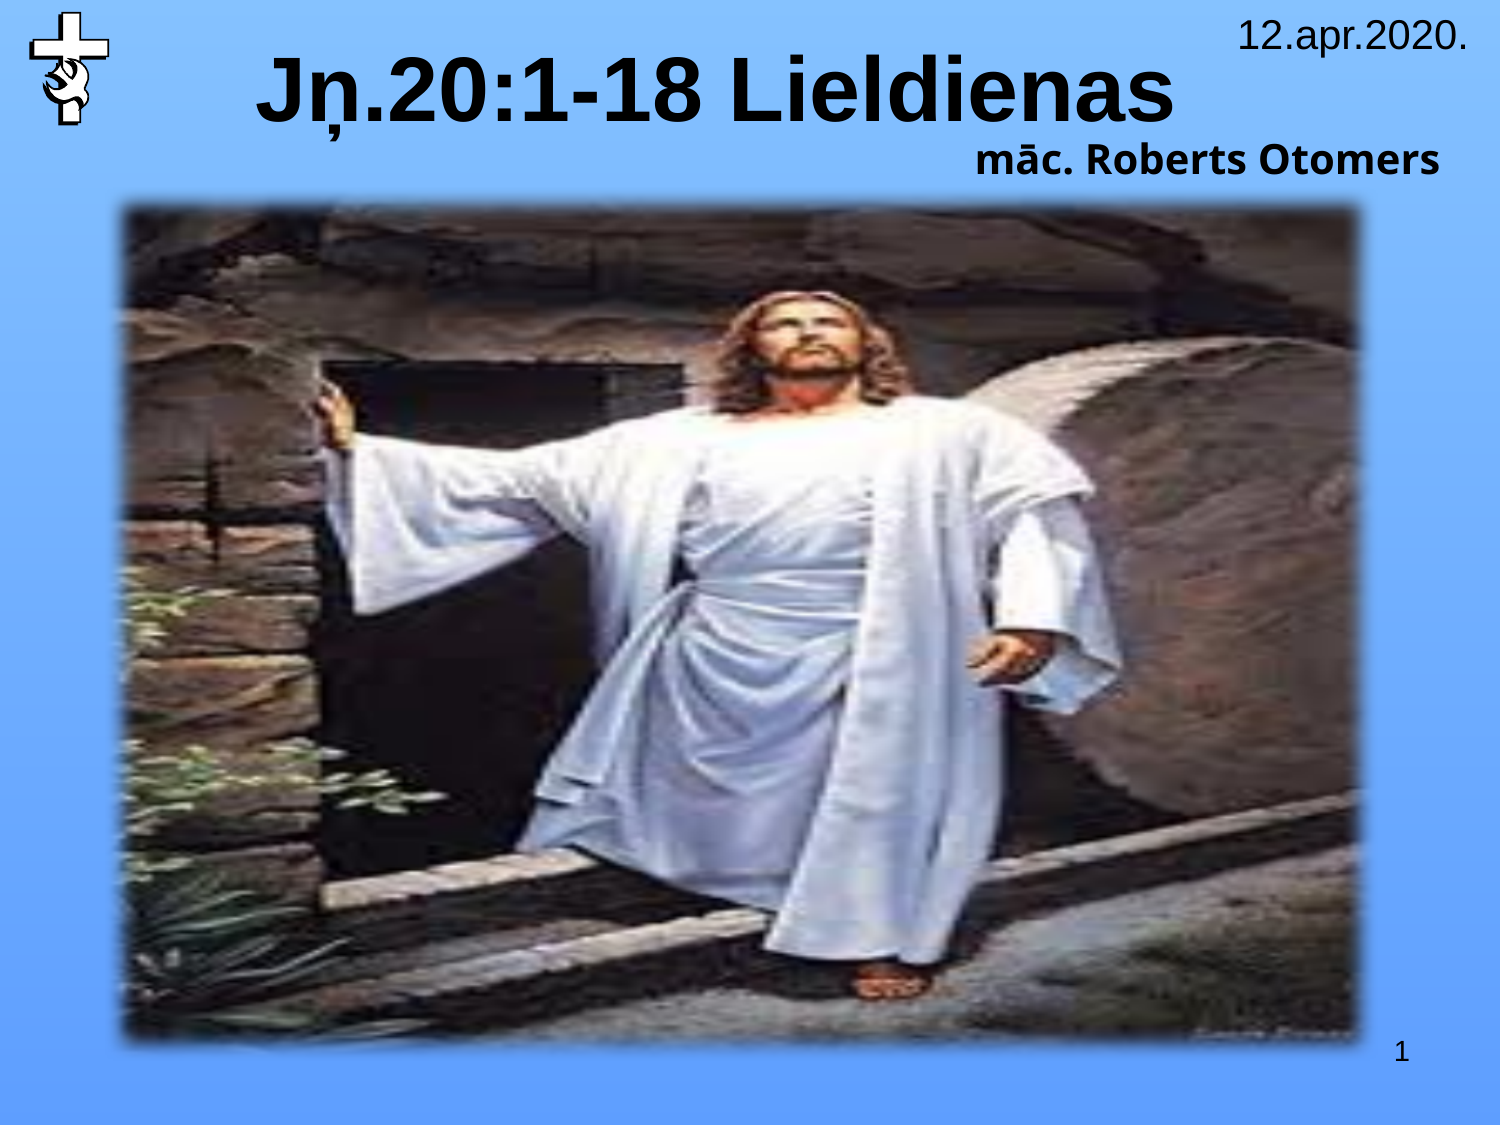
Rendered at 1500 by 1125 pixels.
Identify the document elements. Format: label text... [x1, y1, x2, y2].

picture [29, 11, 110, 126]
slide_number 1 [1074, 1024, 1426, 1103]
picture [105, 187, 1378, 1064]
text_box māc. Roberts Otomers [915, 125, 1500, 191]
title Jņ.20:1-18 Lieldienas [58, 0, 1400, 173]
text_box 12.apr.2020. [1222, 0, 1500, 65]
